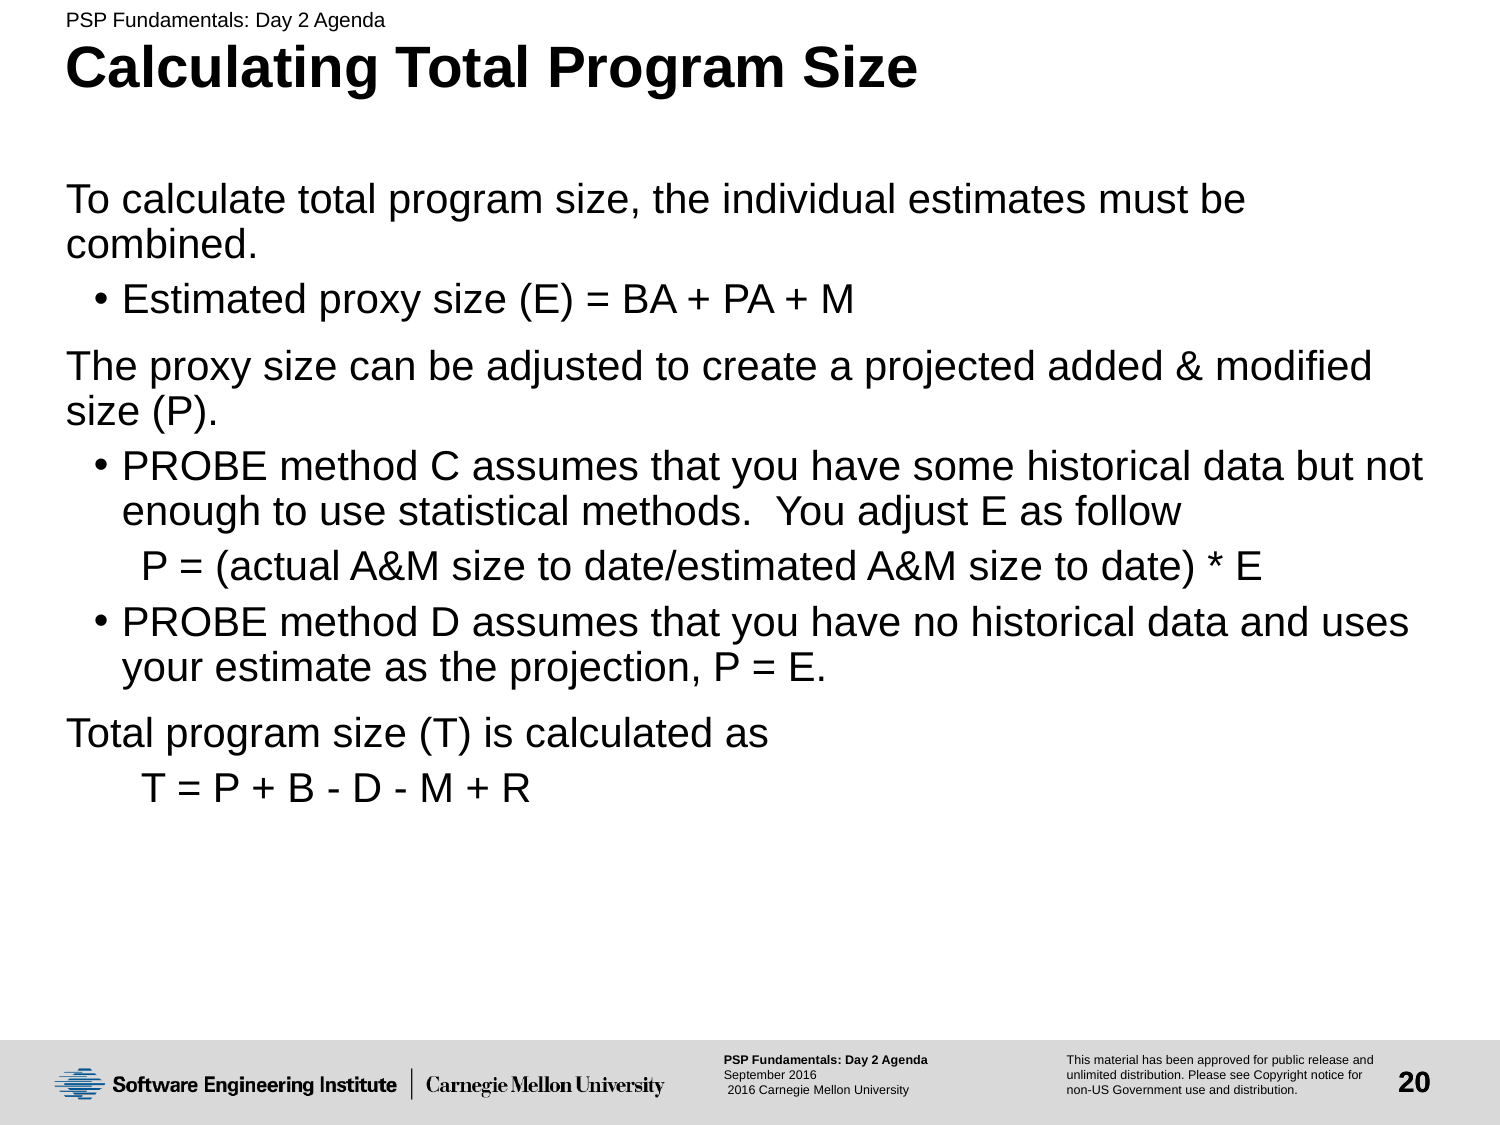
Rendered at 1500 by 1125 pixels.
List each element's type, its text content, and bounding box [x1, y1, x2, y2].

title Calculating Total Program Size [65, 37, 1430, 148]
list To calculate total program size, the individual estimates must be combined. Estimated proxy size (E) = BA + PA + M The proxy size can be adjusted to create a projected added & modified size (P). PROBE method C assumes that you have some historical data but not enough to use statistical methods. You adjust E as follow P = (actual A&M size to date/estimated A&M size to date) * E PROBE method D assumes that you have no historical data and uses your estimate as the projection, P = E. Total program size (T) is calculated as T = P + B - D - M + R [65, 177, 1431, 1000]
picture [46, 1061, 673, 1104]
